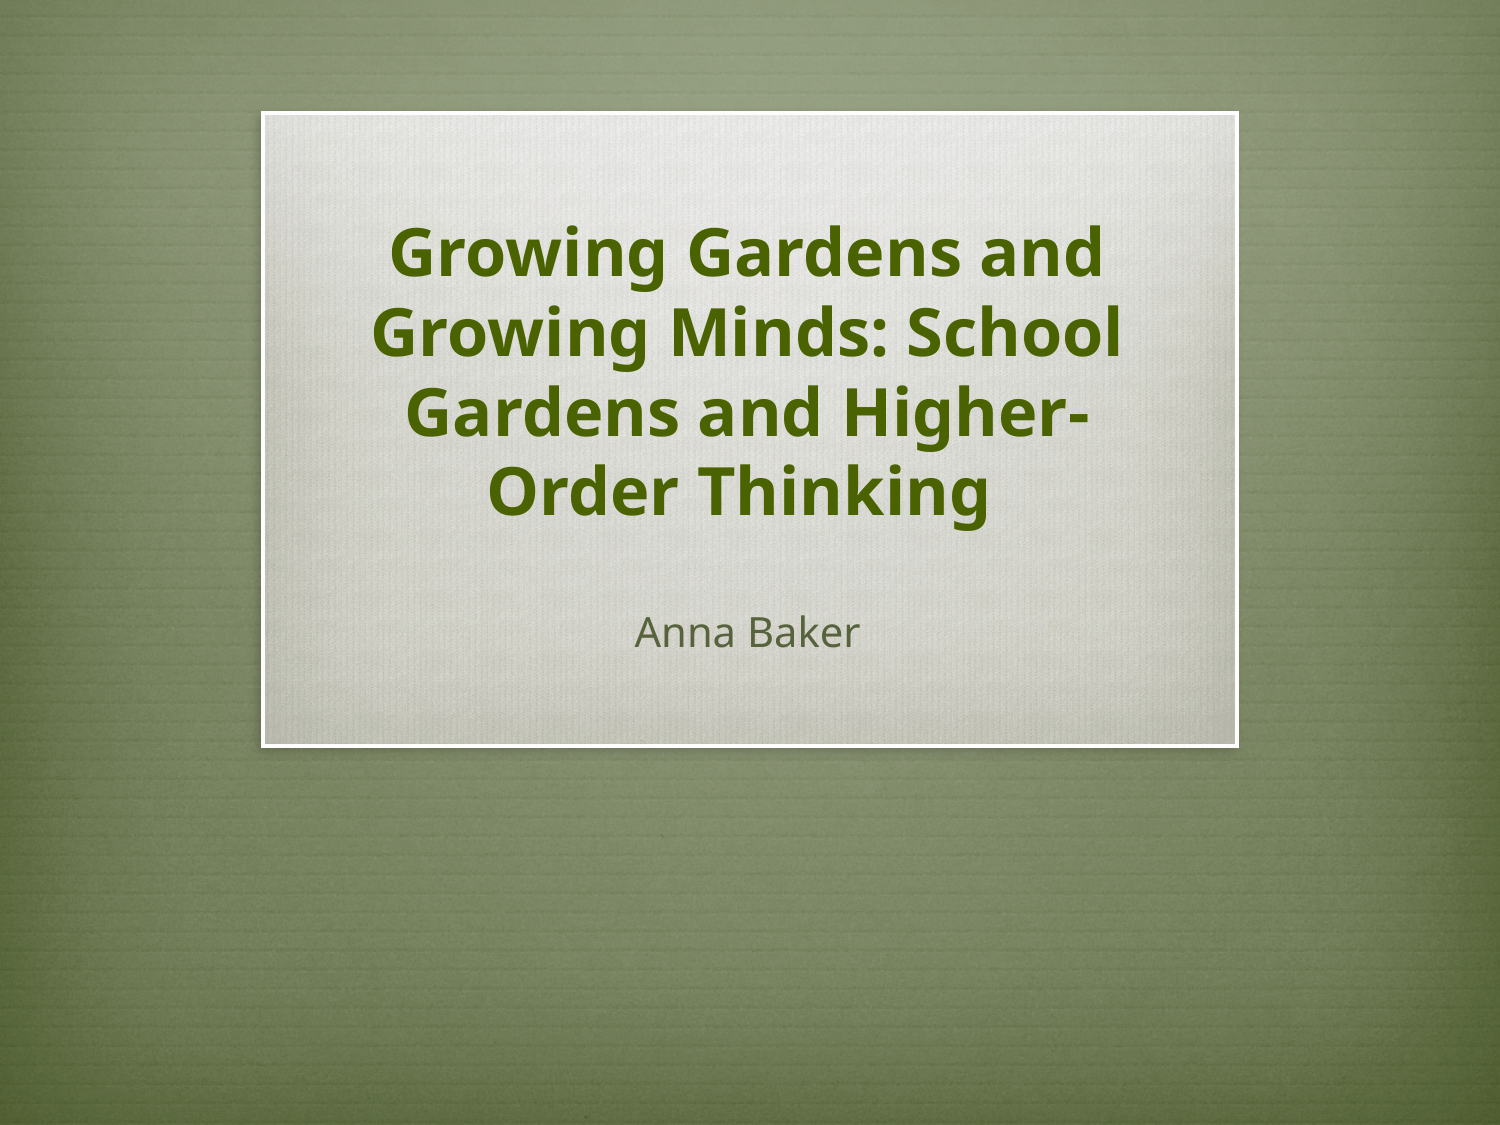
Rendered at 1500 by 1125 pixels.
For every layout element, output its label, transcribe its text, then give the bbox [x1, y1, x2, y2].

title Growing Gardens and Growing Minds: School Gardens and Higher-Order Thinking [296, 147, 1199, 537]
picture [265, 706, 1235, 744]
picture [265, 115, 1235, 598]
subtitle Anna Baker [220, 598, 1275, 706]
